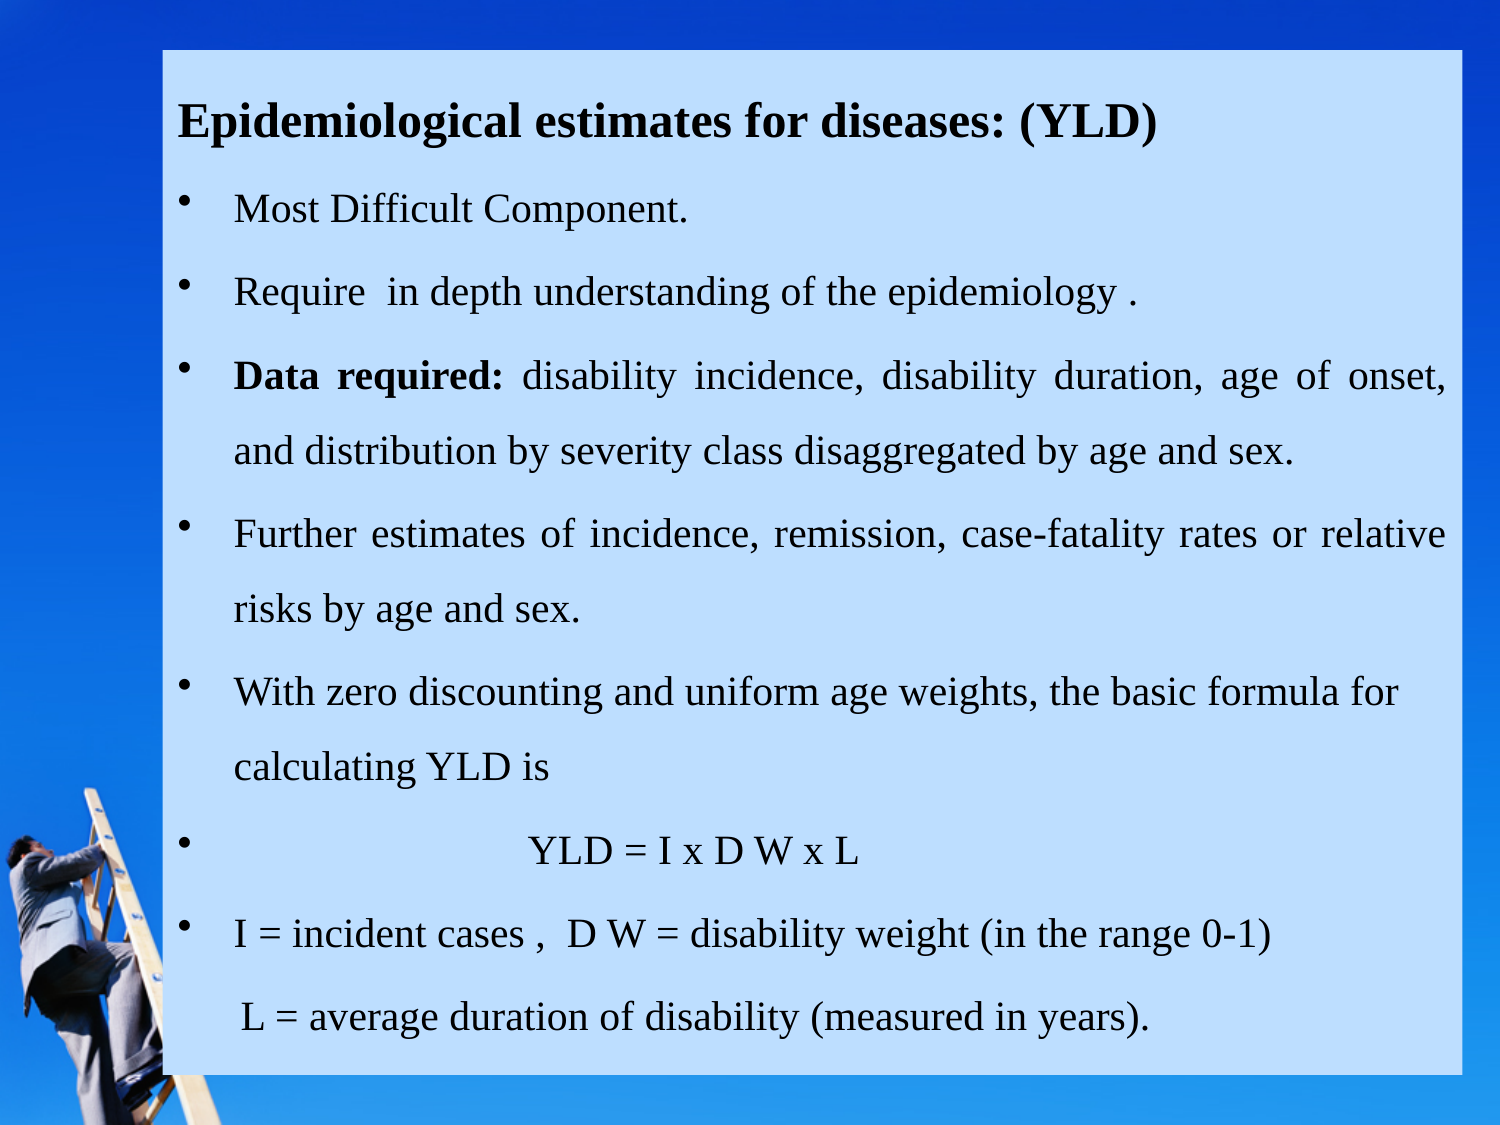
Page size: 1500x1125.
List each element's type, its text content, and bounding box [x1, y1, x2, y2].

picture [0, 0, 1500, 1125]
list Epidemiological estimates for diseases: (YLD) Most Difficult Component. Require in depth understanding of the epidemiology . Data required: disability incidence, disability duration, age of onset, and distribution by severity class disaggregated by age and sex. Further estimates of incidence, remission, case-fatality rates or relative risks by age and sex. With zero discounting and uniform age weights, the basic formula for calculating YLD is YLD = I x D W x L I = incident cases , D W = disability weight (in the range 0-1) L = average duration of disability (measured in years). [162, 49, 1463, 1076]
